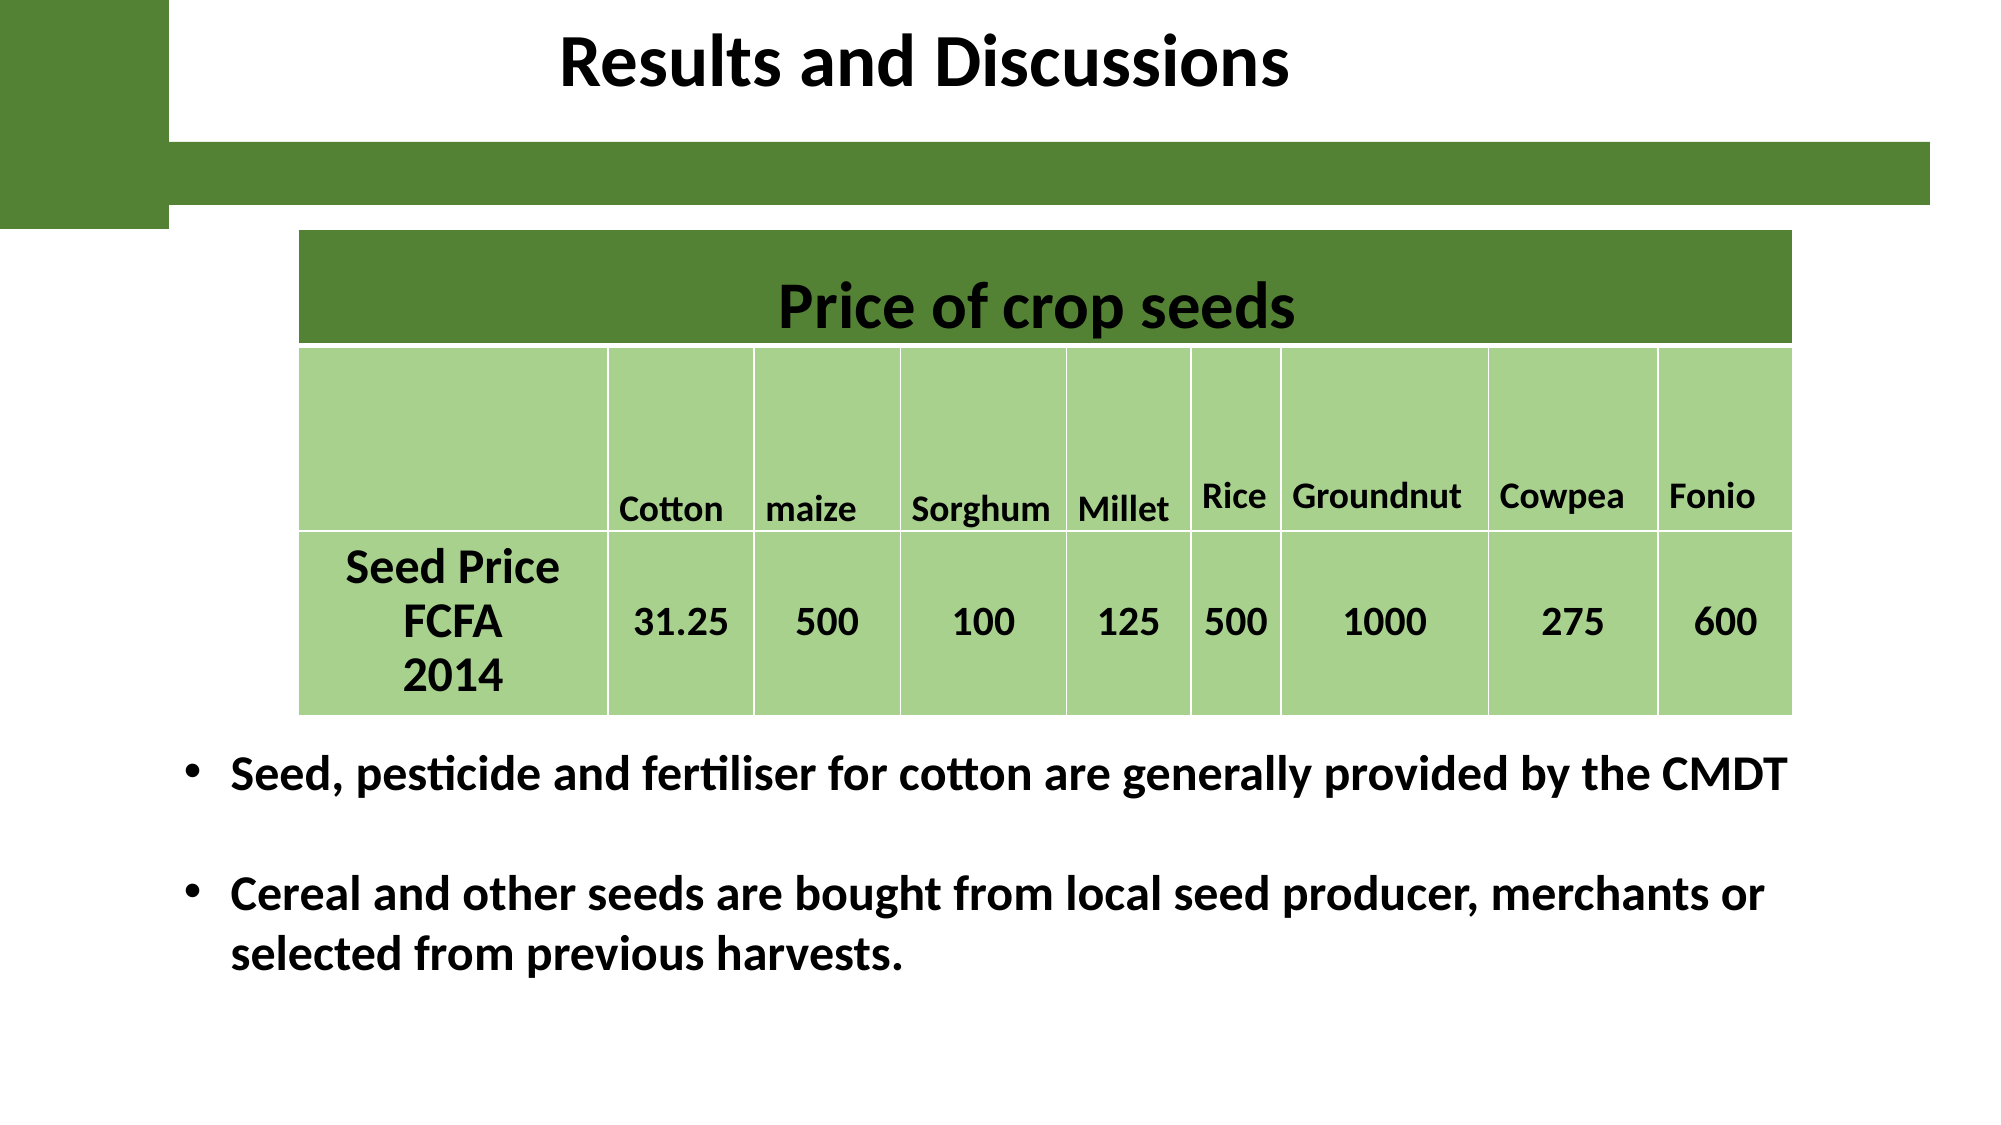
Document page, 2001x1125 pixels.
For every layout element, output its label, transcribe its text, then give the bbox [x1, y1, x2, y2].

table_cell 500 [755, 532, 900, 715]
table_cell 31.25 [609, 532, 753, 715]
table_cell Groundnut [1282, 348, 1488, 530]
text_box [169, 141, 1930, 205]
text_box [0, 0, 169, 229]
table_cell 100 [901, 532, 1066, 715]
text_box Seed, pesticide and fertiliser for cotton are generally provided by the CMDT Cereal and other seeds are bought from local seed producer, merchants or selected from previous harvests. [168, 733, 1858, 988]
table_cell Millet [1067, 348, 1190, 530]
table_cell 275 [1489, 532, 1657, 715]
table_cell maize [755, 348, 900, 530]
table_cell Seed Price FCFA 2014 [299, 532, 607, 715]
table_header Price of crop seeds [299, 230, 1792, 343]
table_cell Cotton [609, 348, 753, 530]
table_cell Sorghum [901, 348, 1066, 530]
text_box Results and Discussions [297, 4, 1553, 109]
table_cell 125 [1067, 532, 1190, 715]
table_cell Cowpea [1489, 348, 1657, 530]
table_cell [299, 348, 607, 530]
table_cell 500 [1192, 532, 1280, 715]
table_cell 1000 [1282, 532, 1488, 715]
table_cell 600 [1659, 532, 1792, 715]
table_cell Rice [1192, 348, 1280, 530]
table_cell Fonio [1659, 348, 1792, 530]
